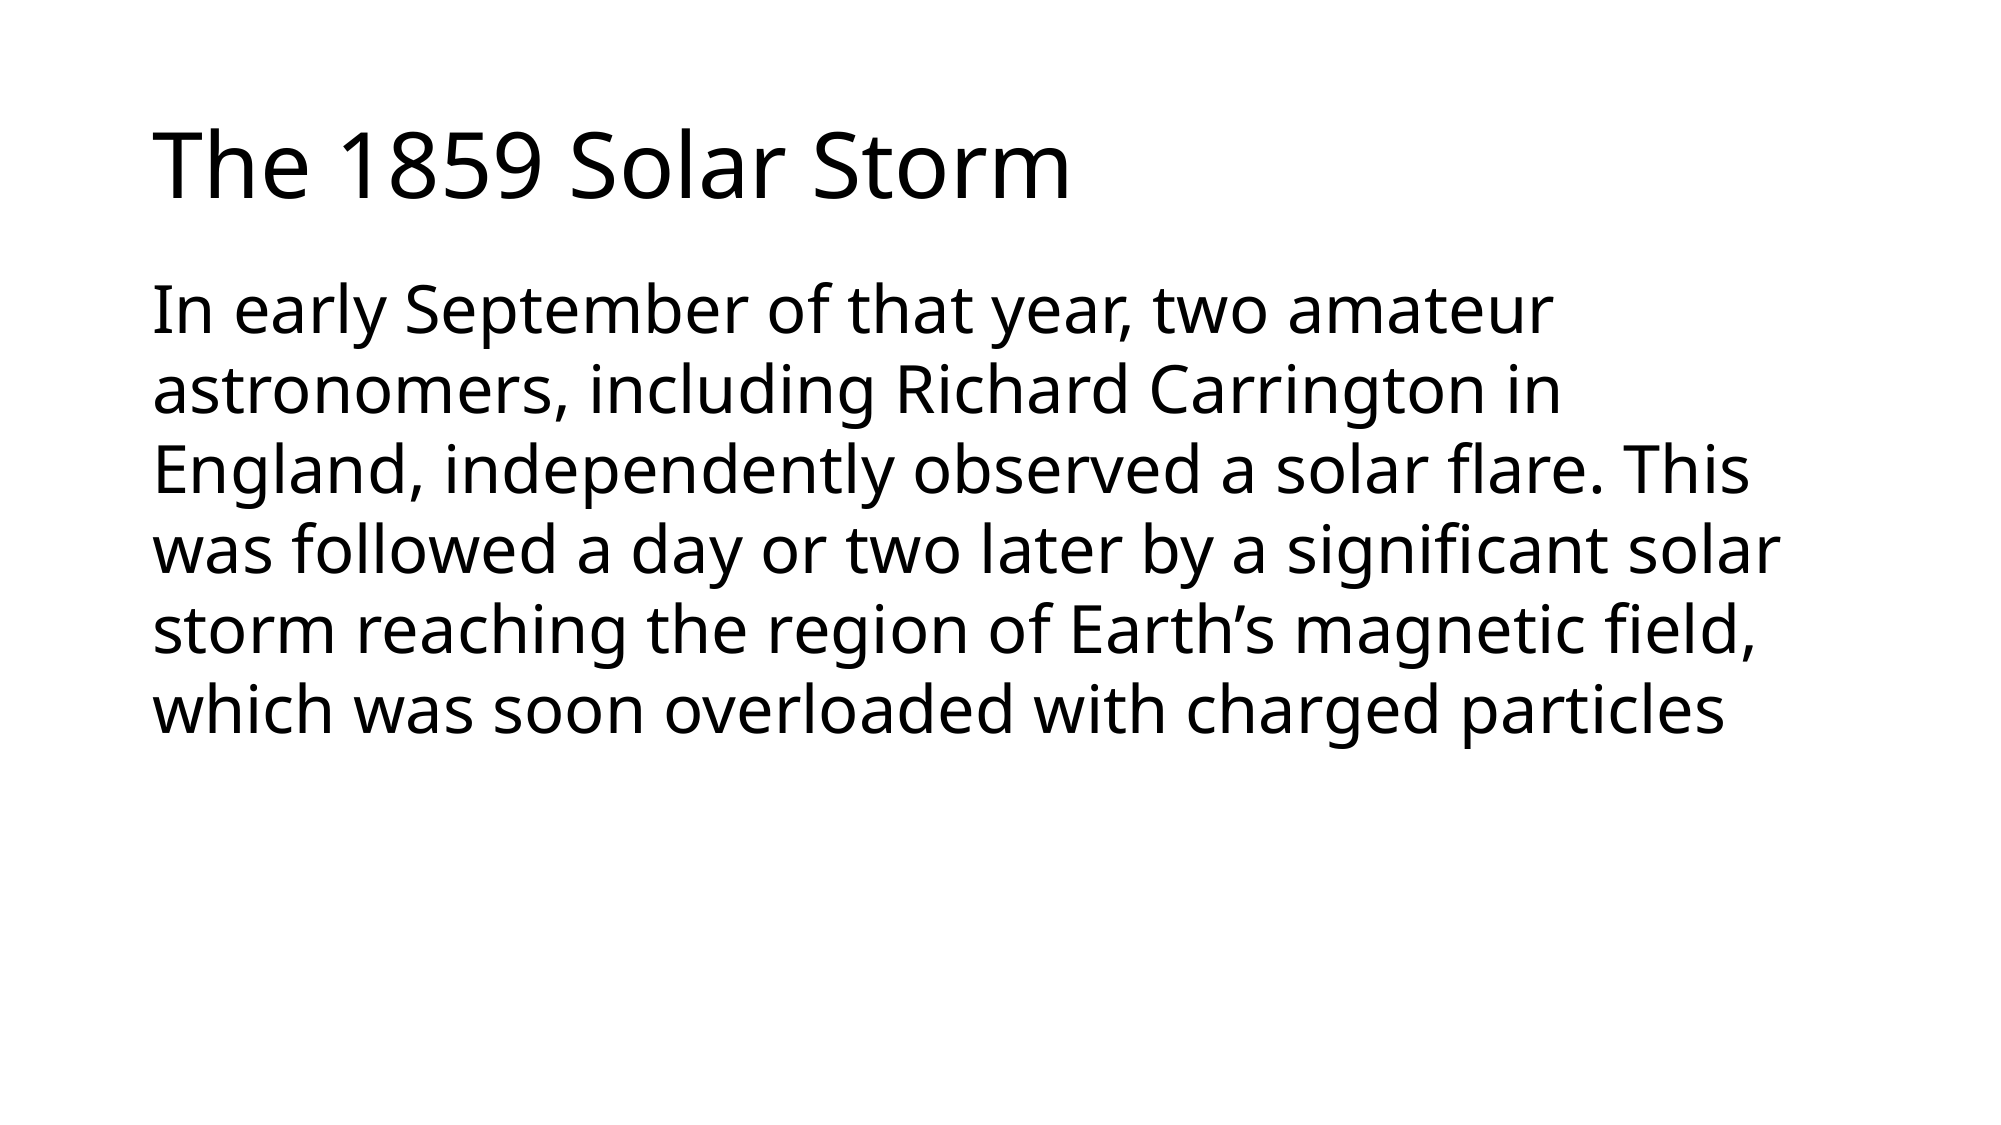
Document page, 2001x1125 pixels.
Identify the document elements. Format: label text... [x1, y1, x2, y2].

title The 1859 Solar Storm [137, 59, 1863, 259]
text_box In early September of that year, two amateur astronomers, including Richard Carrington in England, independently observed a solar flare. This was followed a day or two later by a significant solar storm reaching the region of Earth’s magnetic field, which was soon overloaded with charged particles [137, 259, 1863, 754]
